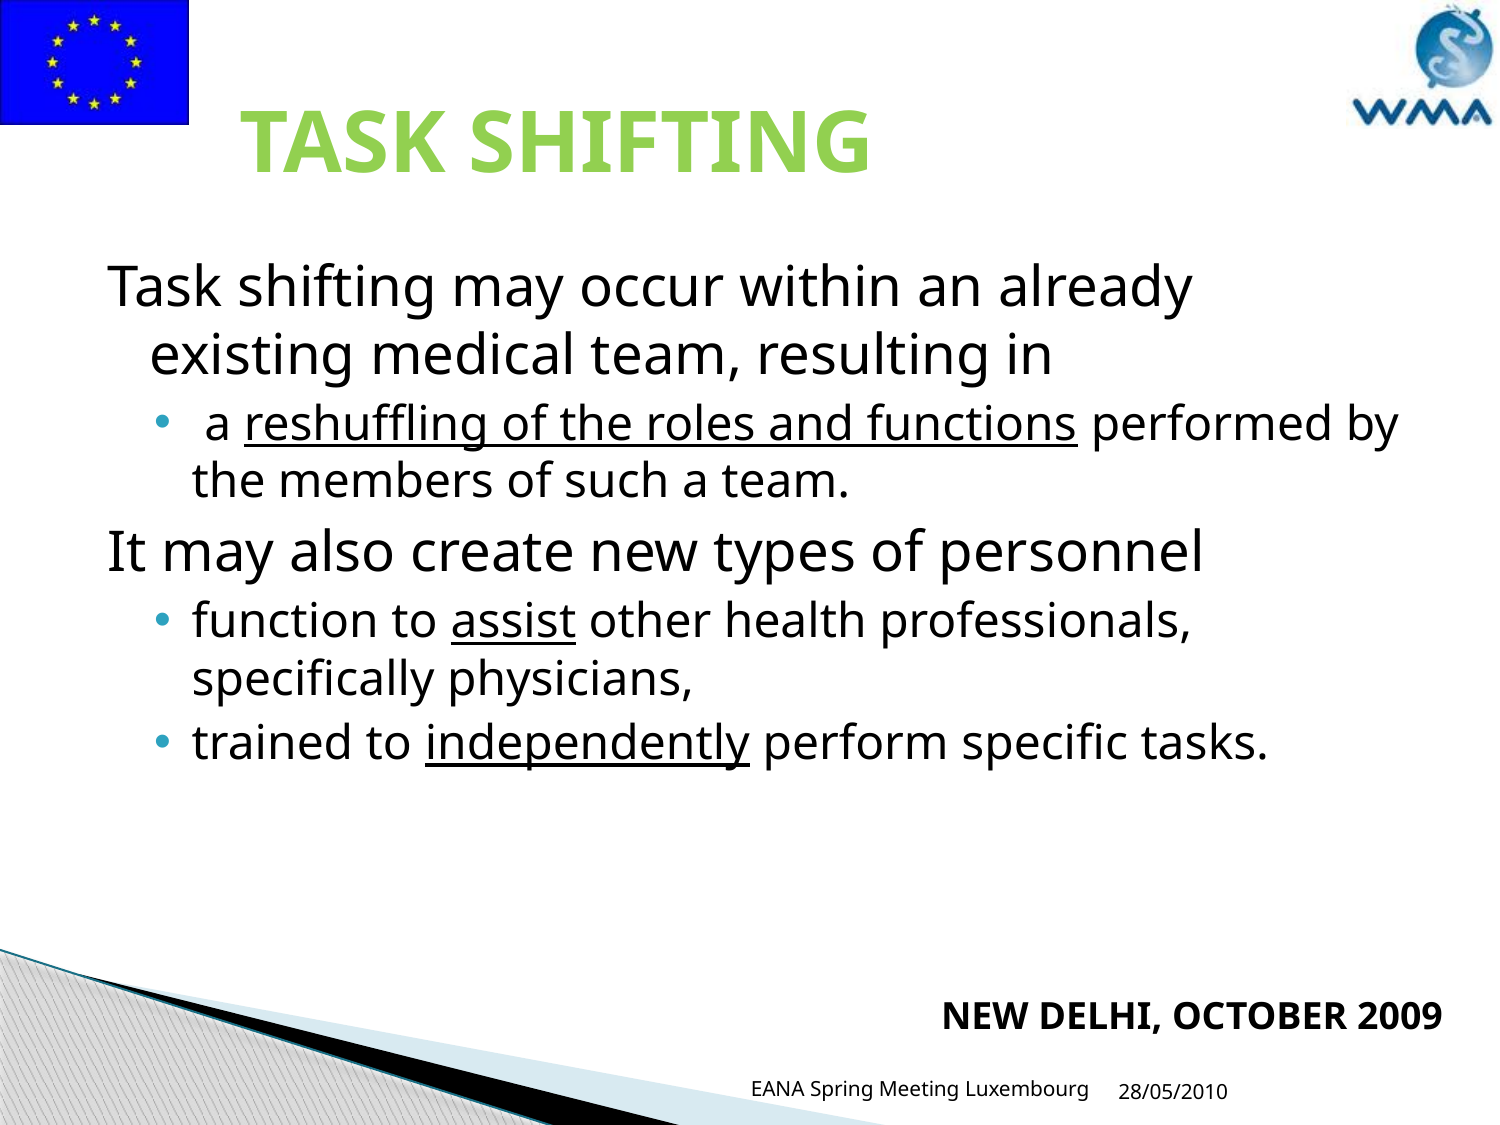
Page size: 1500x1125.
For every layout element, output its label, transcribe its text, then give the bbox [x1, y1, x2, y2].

title TASK SHIFTING [75, 45, 1425, 233]
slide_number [1105, 1051, 1419, 1112]
picture [1346, 0, 1500, 130]
picture [0, 0, 190, 126]
text_box NEW DELHI, OCTOBER 2009 [926, 984, 1459, 1045]
list Task shifting may occur within an already existing medical team, resulting in a reshuffling of the roles and functions performed by the members of such a team. It may also create new types of personnel function to assist other health professionals, specifically physicians, trained to independently perform specific tasks. [75, 243, 1425, 986]
footer EANA Spring Meeting Luxembourg [718, 1051, 1105, 1112]
